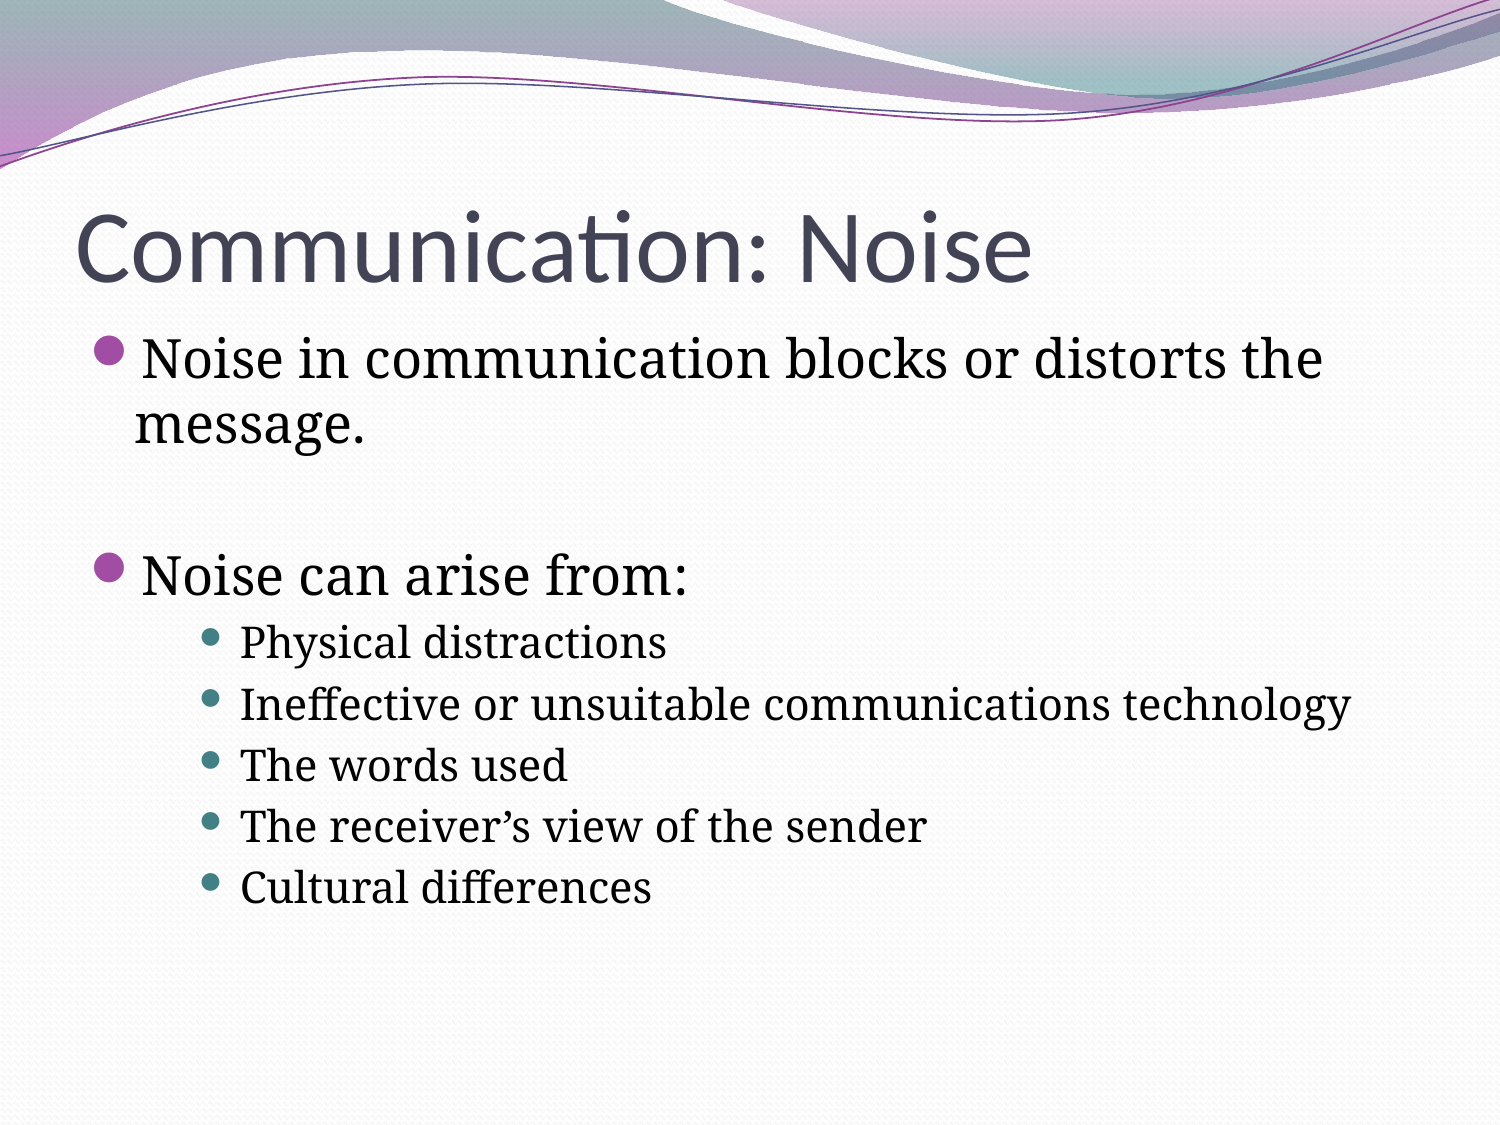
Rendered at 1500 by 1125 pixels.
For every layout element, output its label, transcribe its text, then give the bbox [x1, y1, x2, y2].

title Communication: Noise [75, 115, 1425, 303]
list Noise in communication blocks or distorts the message. Noise can arise from: Physical distractions Ineffective or unsuitable communications technology The words used The receiver’s view of the sender Cultural differences [75, 317, 1425, 1038]
